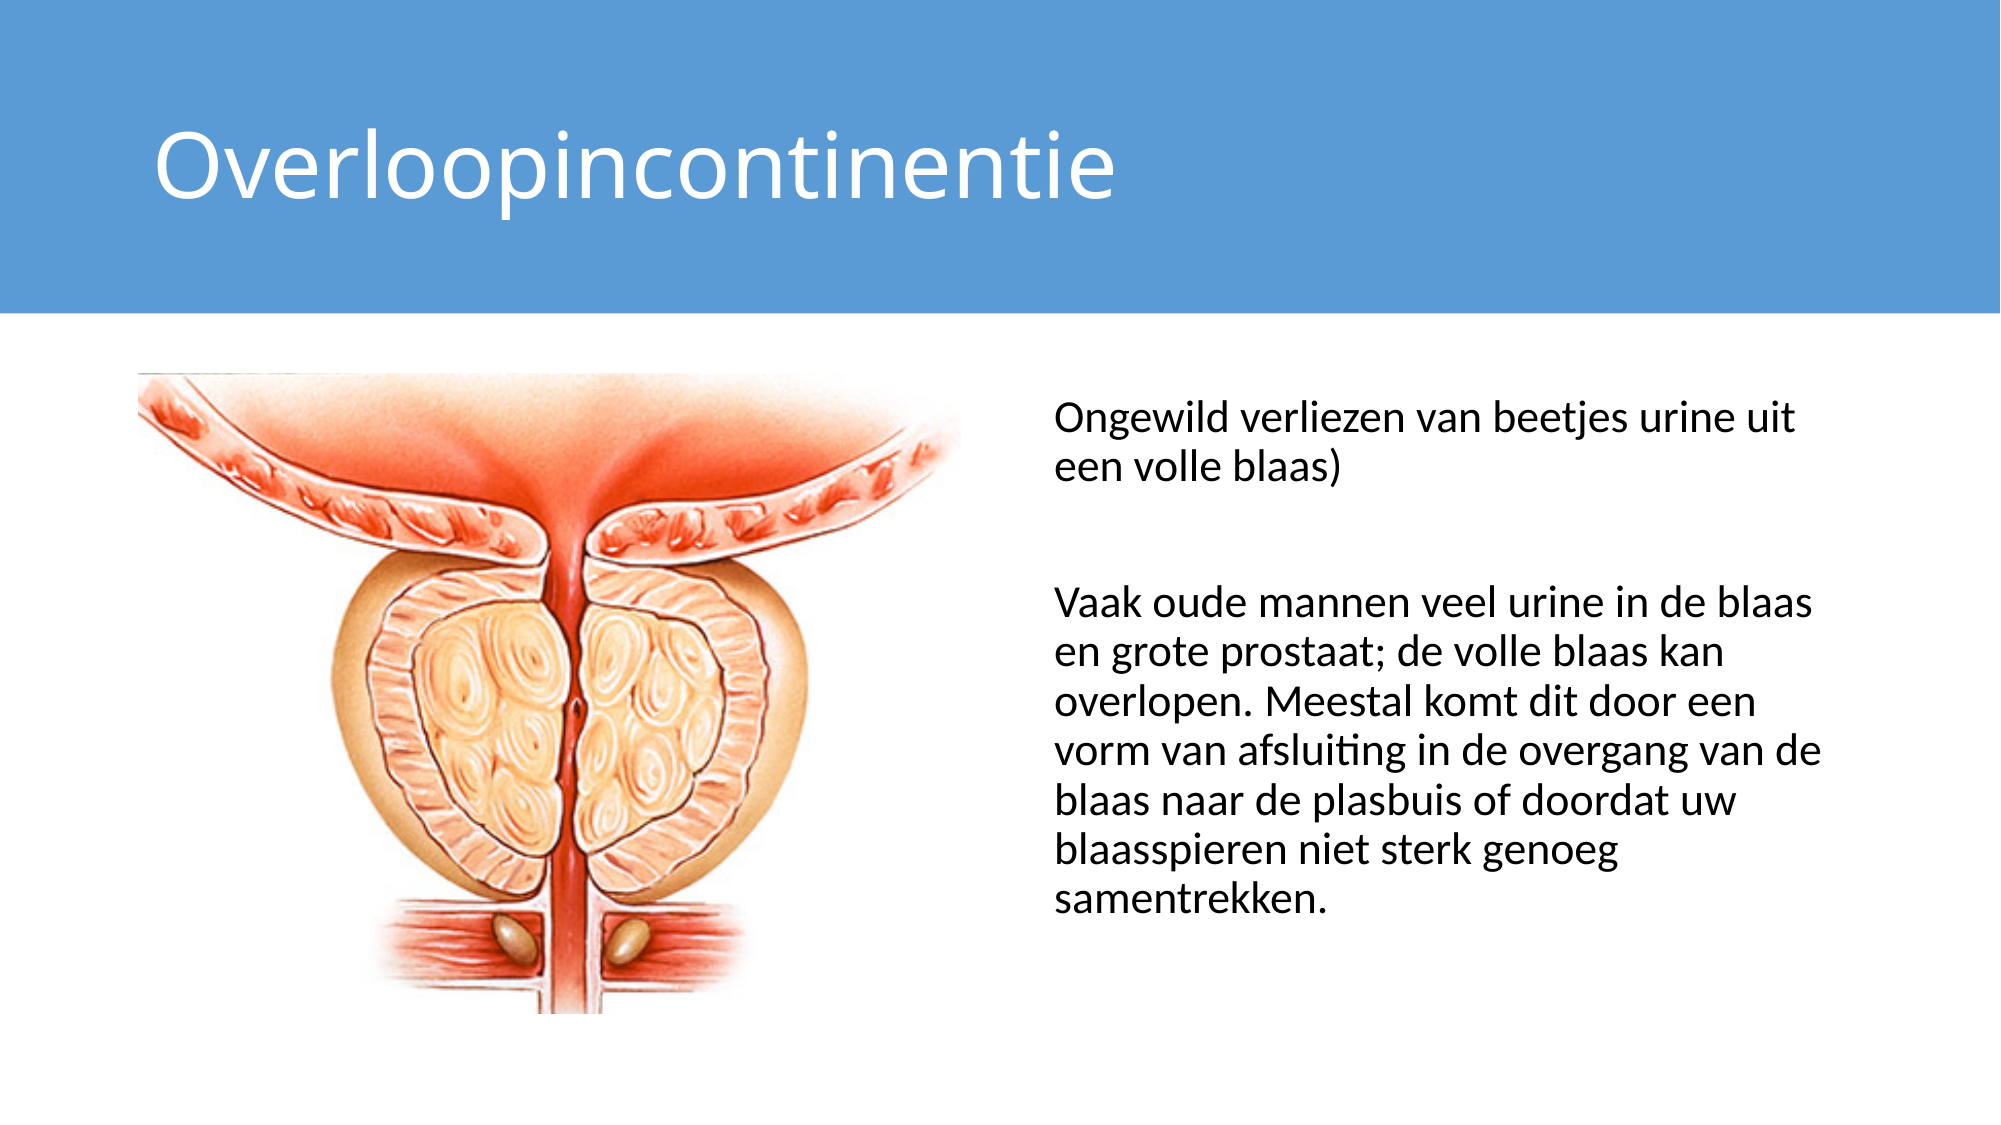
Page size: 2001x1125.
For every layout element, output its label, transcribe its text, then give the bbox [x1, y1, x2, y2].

picture [137, 373, 961, 1014]
title Overloopincontinentie [137, 59, 1863, 278]
text_box [0, 0, 2000, 314]
list Ongewild verliezen van beetjes urine uit een volle blaas) Vaak oude mannen veel urine in de blaas en grote prostaat; de volle blaas kan overlopen. Meestal komt dit door een vorm van afsluiting in de overgang van de blaas naar de plasbuis of doordat uw blaasspieren niet sterk genoeg samentrekken. [1039, 373, 1862, 1014]
